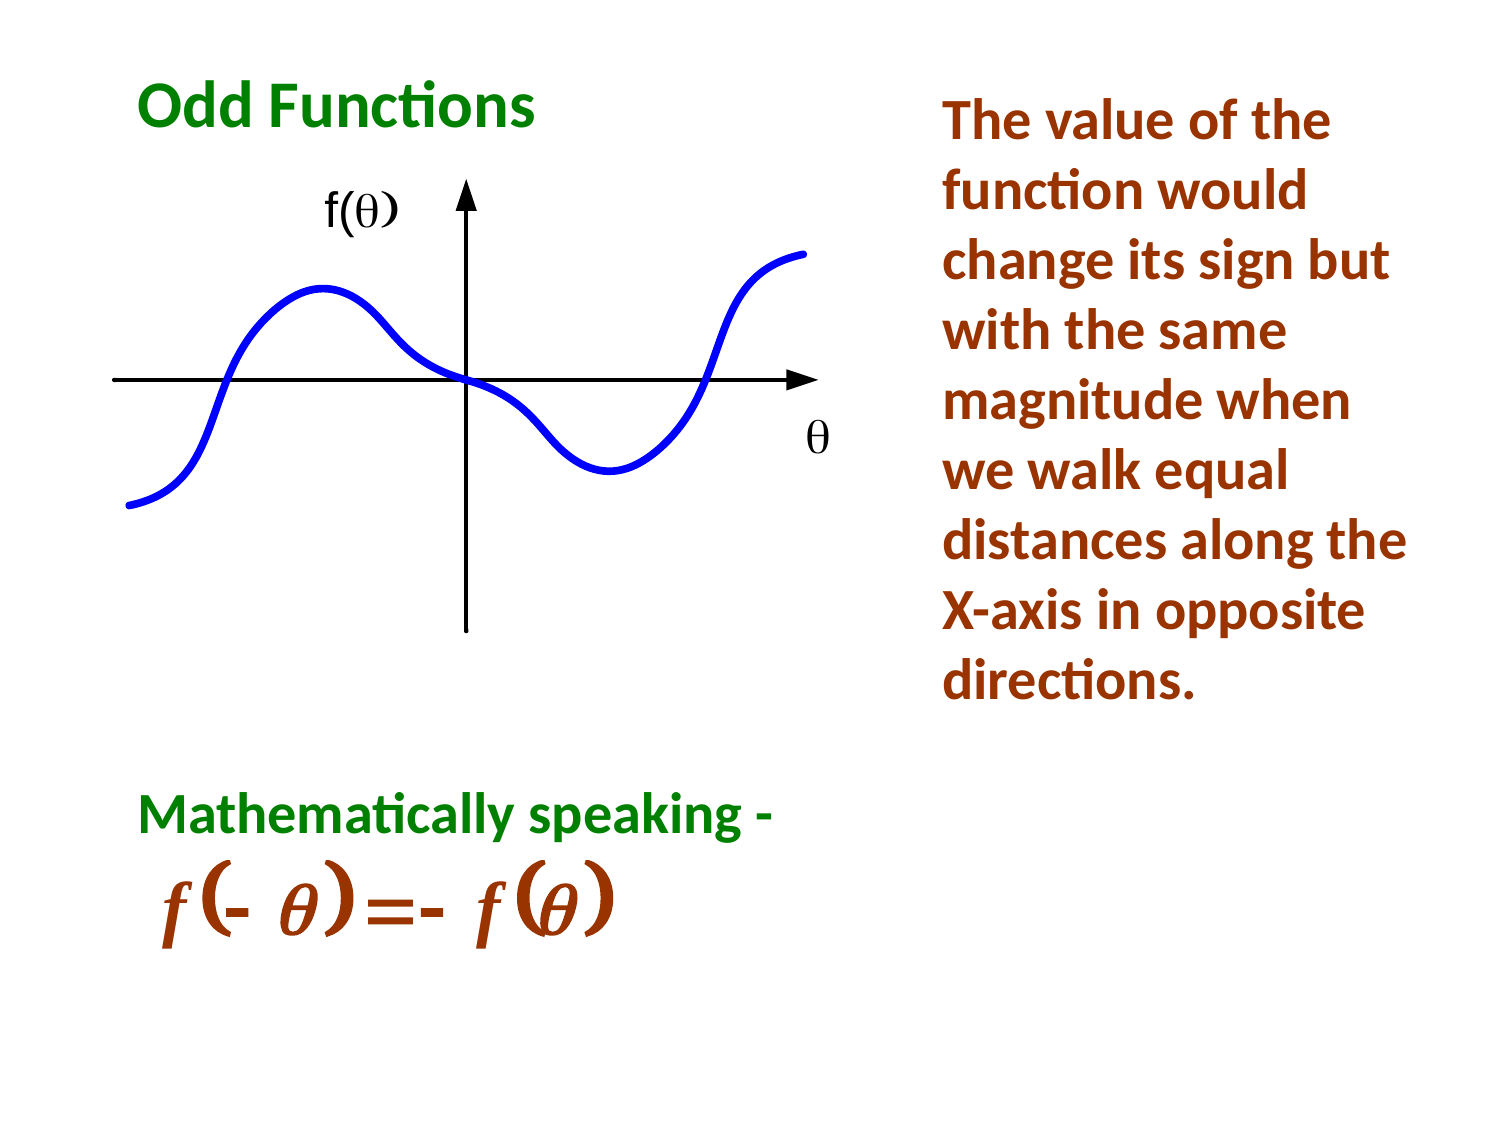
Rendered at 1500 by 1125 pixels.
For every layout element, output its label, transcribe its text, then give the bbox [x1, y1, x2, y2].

text_box The value of the function would change its sign but with the same magnitude when we walk equal distances along the X-axis in opposite directions. [927, 546, 1429, 719]
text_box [122, 767, 881, 961]
text_box Odd Functions [122, 53, 685, 139]
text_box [76, 141, 866, 669]
text_box The value of the function would change its sign but with the same magnitude when we walk equal distances along the X-axis in opposite directions. [927, 73, 1429, 441]
text_box The value of the function would change its sign but with the same magnitude when we walk equal distances along the X-axis in opposite directions. [927, 442, 1429, 545]
